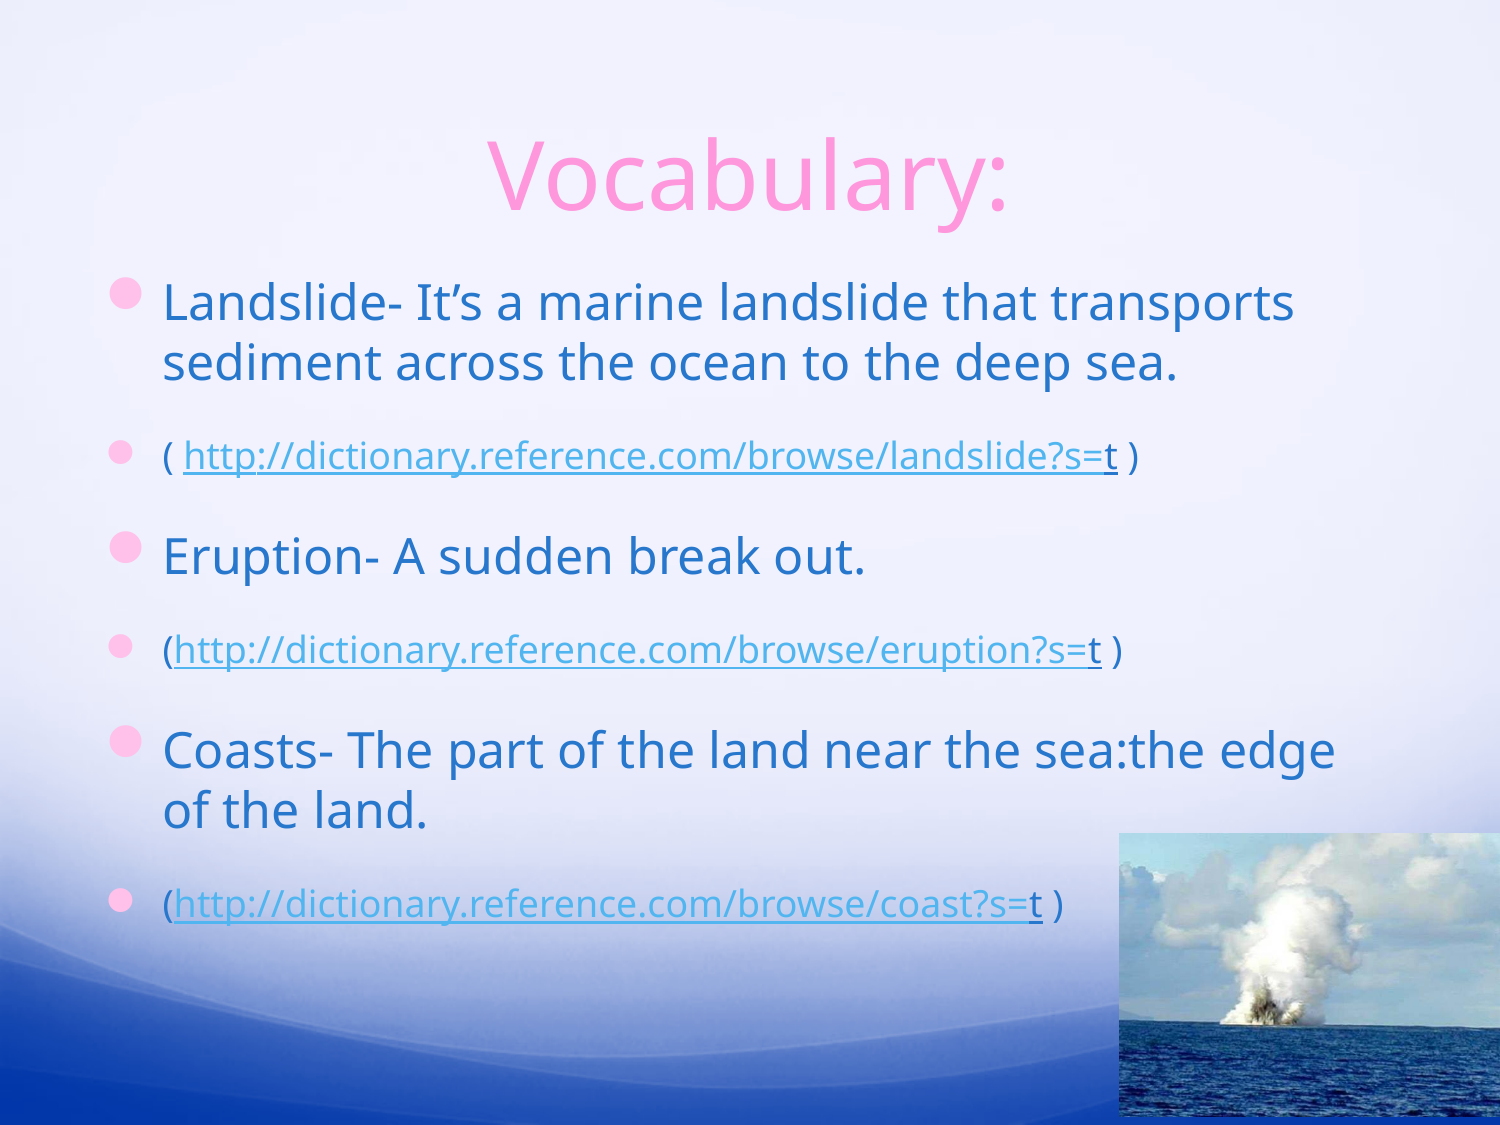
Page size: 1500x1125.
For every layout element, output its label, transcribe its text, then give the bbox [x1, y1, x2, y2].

picture [1119, 833, 1500, 1117]
title Vocabulary: [90, 17, 1410, 237]
list Landslide- It’s a marine landslide that transports sediment across the ocean to the deep sea. ( http://dictionary.reference.com/browse/landslide?s=t ) Eruption- A sudden break out. (http://dictionary.reference.com/browse/eruption?s=t ) Coasts- The part of the land near the sea:the edge of the land. (http://dictionary.reference.com/browse/coast?s=t ) [90, 262, 1410, 975]
